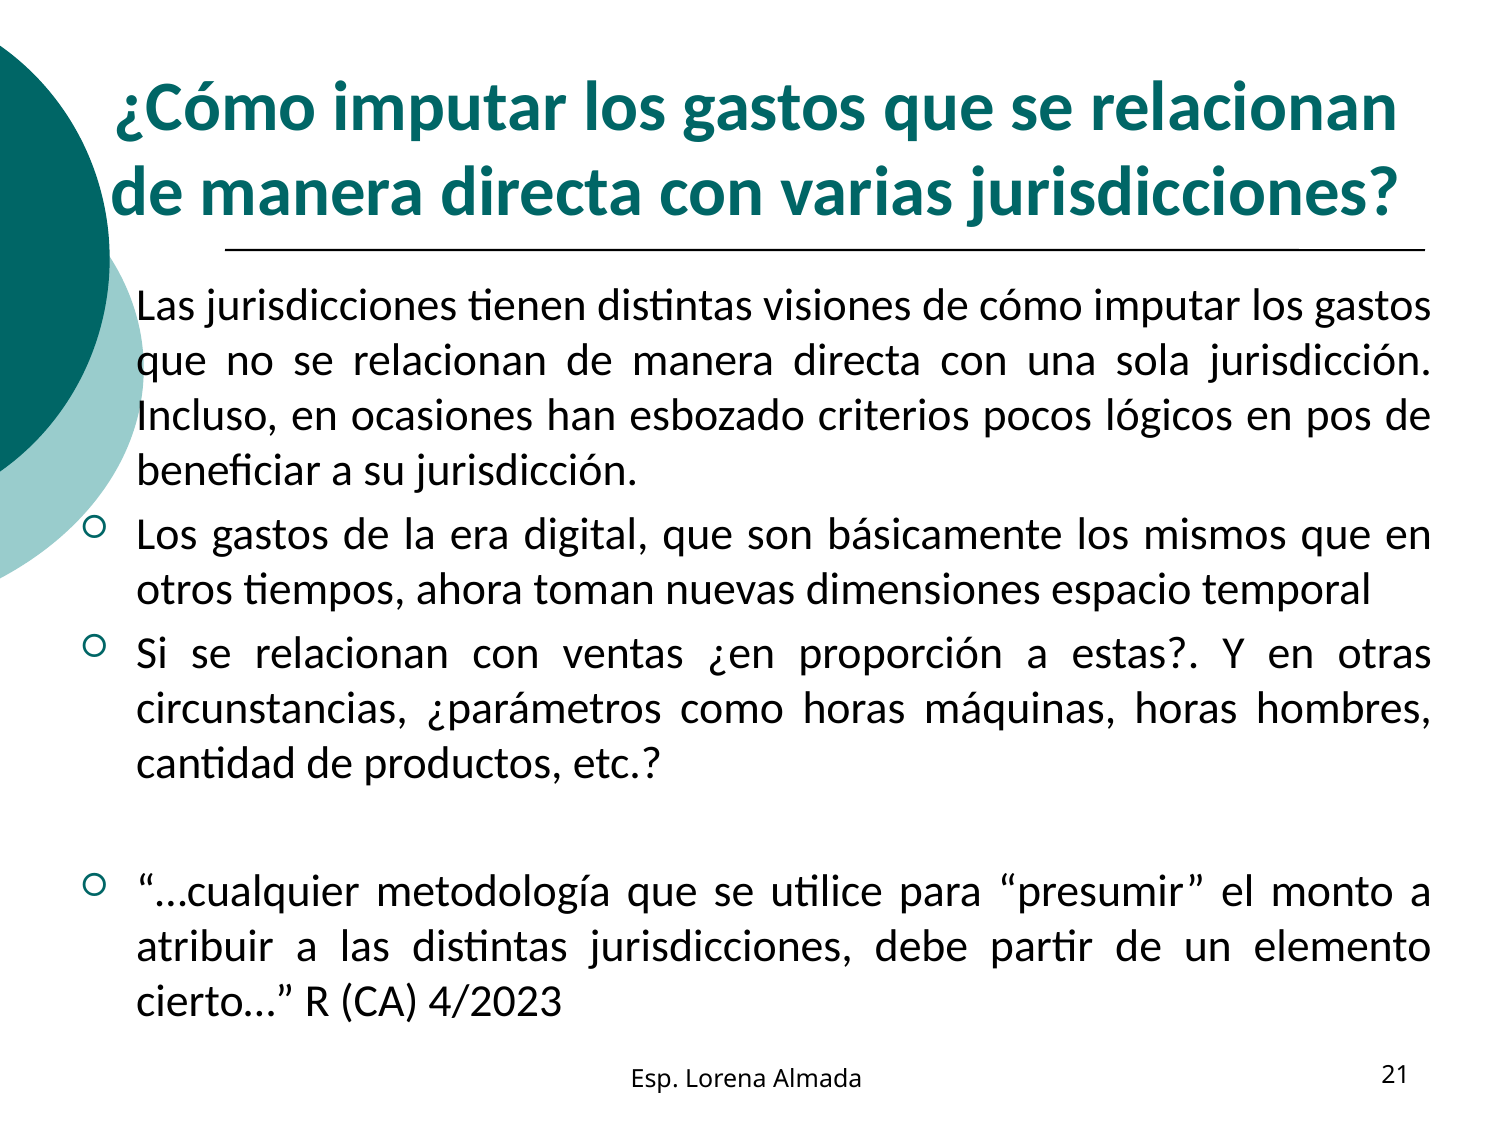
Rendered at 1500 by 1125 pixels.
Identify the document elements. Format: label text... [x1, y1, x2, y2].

slide_number 21 [1074, 1025, 1425, 1100]
footer Esp. Lorena Almada [512, 1025, 988, 1100]
list Las jurisdicciones tienen distintas visiones de cómo imputar los gastos que no se relacionan de manera directa con una sola jurisdicción. Incluso, en ocasiones han esbozado criterios pocos lógicos en pos de beneficiar a su jurisdicción. Los gastos de la era digital, que son básicamente los mismos que en otros tiempos, ahora toman nuevas dimensiones espacio temporal Si se relacionan con ventas ¿en proporción a estas?. Y en otras circunstancias, ¿parámetros como horas máquinas, horas hombres, cantidad de productos, etc.? “…cualquier metodología que se utilice para “presumir” el monto a atribuir a las distintas jurisdicciones, debe partir de un elemento cierto…” R (CA) 4/2023 [64, 267, 1449, 943]
title ¿Cómo imputar los gastos que se relacionan de manera directa con varias jurisdicciones? [88, 49, 1425, 237]
